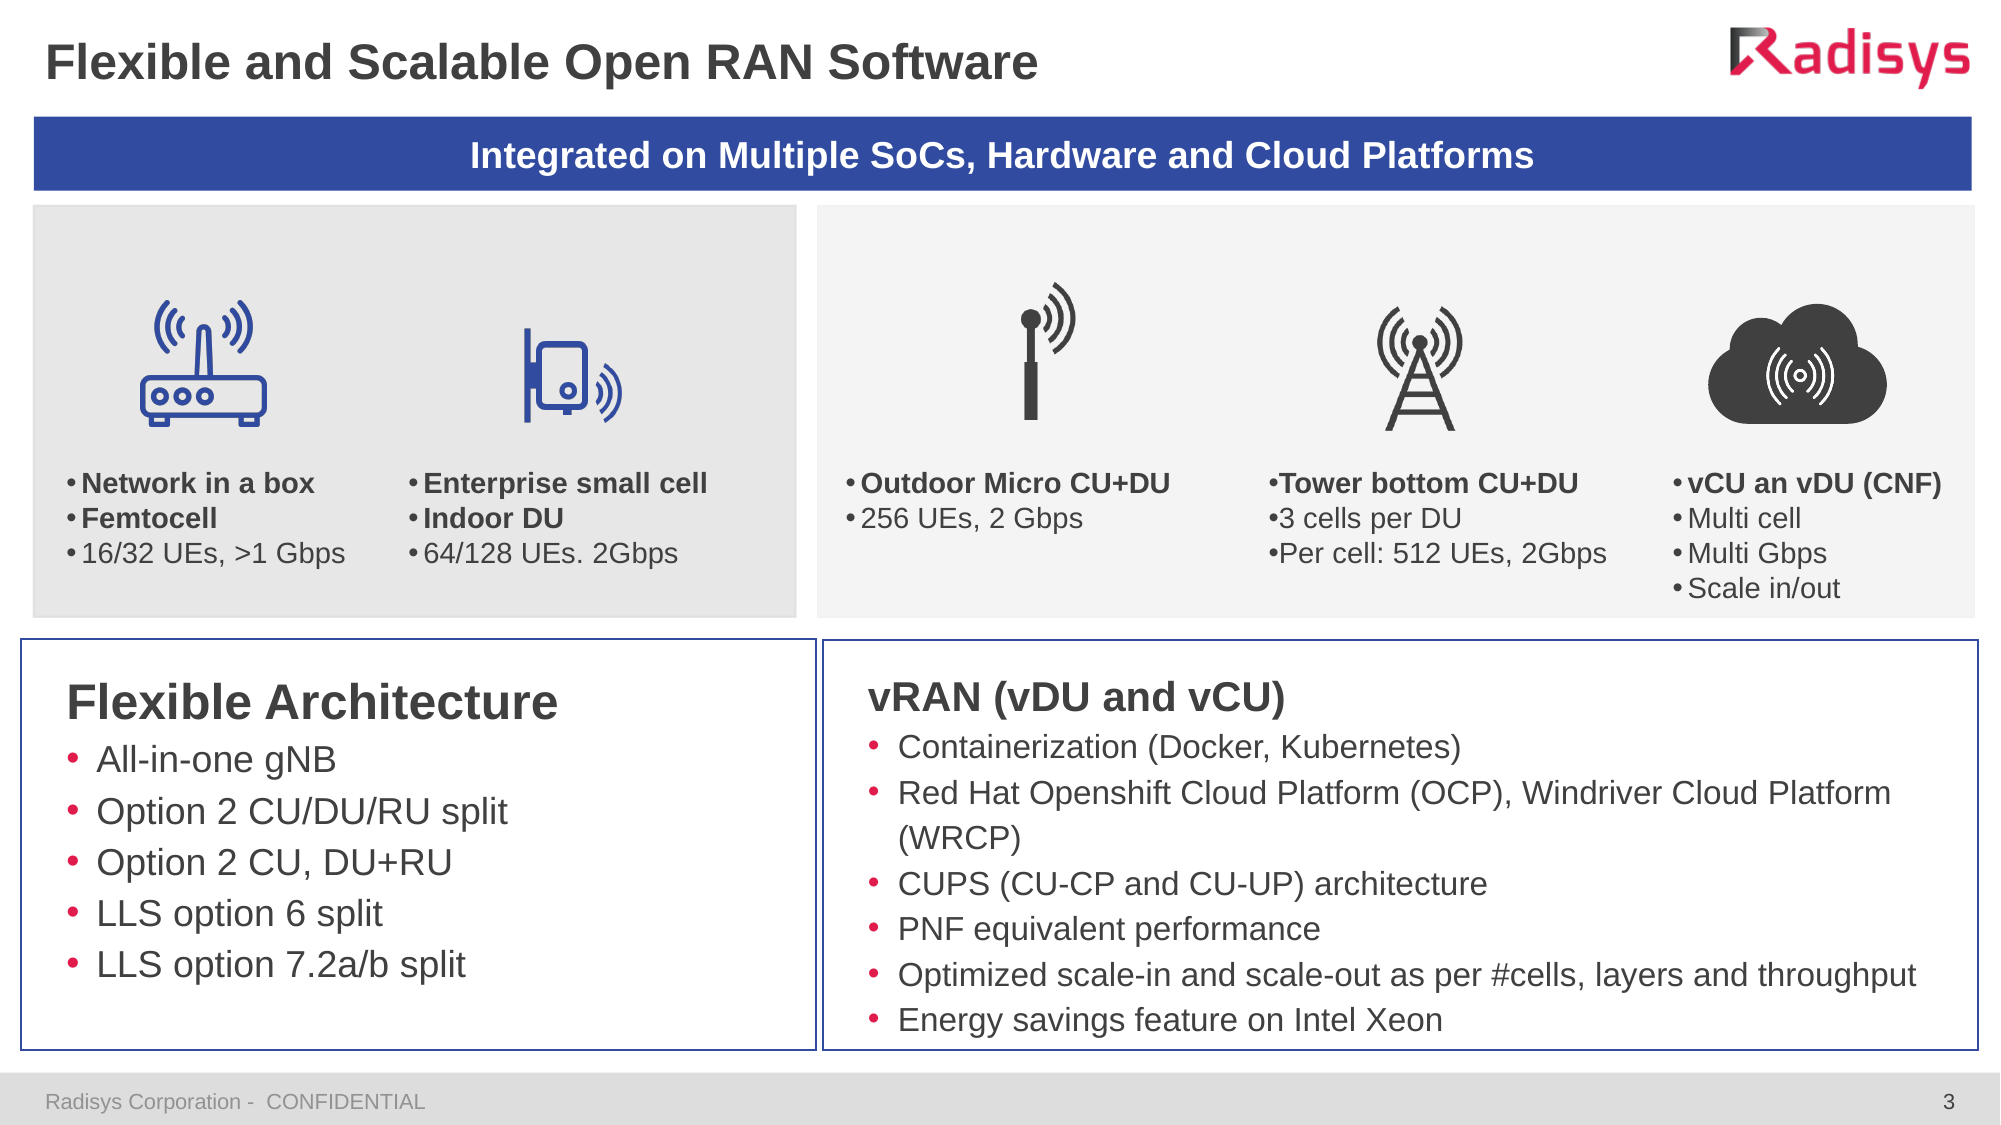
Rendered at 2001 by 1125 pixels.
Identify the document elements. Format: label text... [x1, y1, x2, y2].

text_box [33, 205, 797, 618]
picture [498, 310, 634, 446]
text_box [817, 205, 1975, 618]
picture [140, 300, 267, 427]
text_box vCU an vDU (CNF) Multi cell Multi Gbps Scale in/out [1642, 457, 1959, 612]
text_box Network in a box Femtocell 16/32 UEs, >1 Gbps [36, 457, 378, 577]
text_box Enterprise small cell Indoor DU 64/128 UEs. 2Gbps [378, 457, 766, 577]
text_box Tower bottom CU+DU 3 cells per DU Per cell: 512 UEs, 2Gbps [1208, 457, 1681, 577]
picture [945, 271, 1110, 435]
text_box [1708, 303, 1887, 427]
picture [1750, 25, 1972, 91]
title Flexible and Scalable Open RAN Software [0, 10, 1750, 116]
picture [1337, 286, 1502, 450]
text_box Integrated on Multiple SoCs, Hardware and Cloud Platforms [33, 116, 1972, 191]
text_box Outdoor Micro CU+DU 256 UEs, 2 Gbps [815, 457, 1208, 542]
text_box Flexible Architecture All-in-one gNB Option 2 CU/DU/RU split Option 2 CU, DU+RU LLS option 6 split LLS option 7.2a/b split [20, 638, 817, 1051]
footer Radisys Corporation - CONFIDENTIAL [0, 1070, 750, 1125]
text_box vRAN (vDU and vCU) Containerization (Docker, Kubernetes) Red Hat Openshift Cloud Platform (OCP), Windriver Cloud Platform (WRCP) CUPS (CU-CP and CU-UP) architecture PNF equivalent performance Optimized scale-in and scale-out as per #cells, layers and throughput Energy savings feature on Intel Xeon [822, 639, 1979, 1051]
